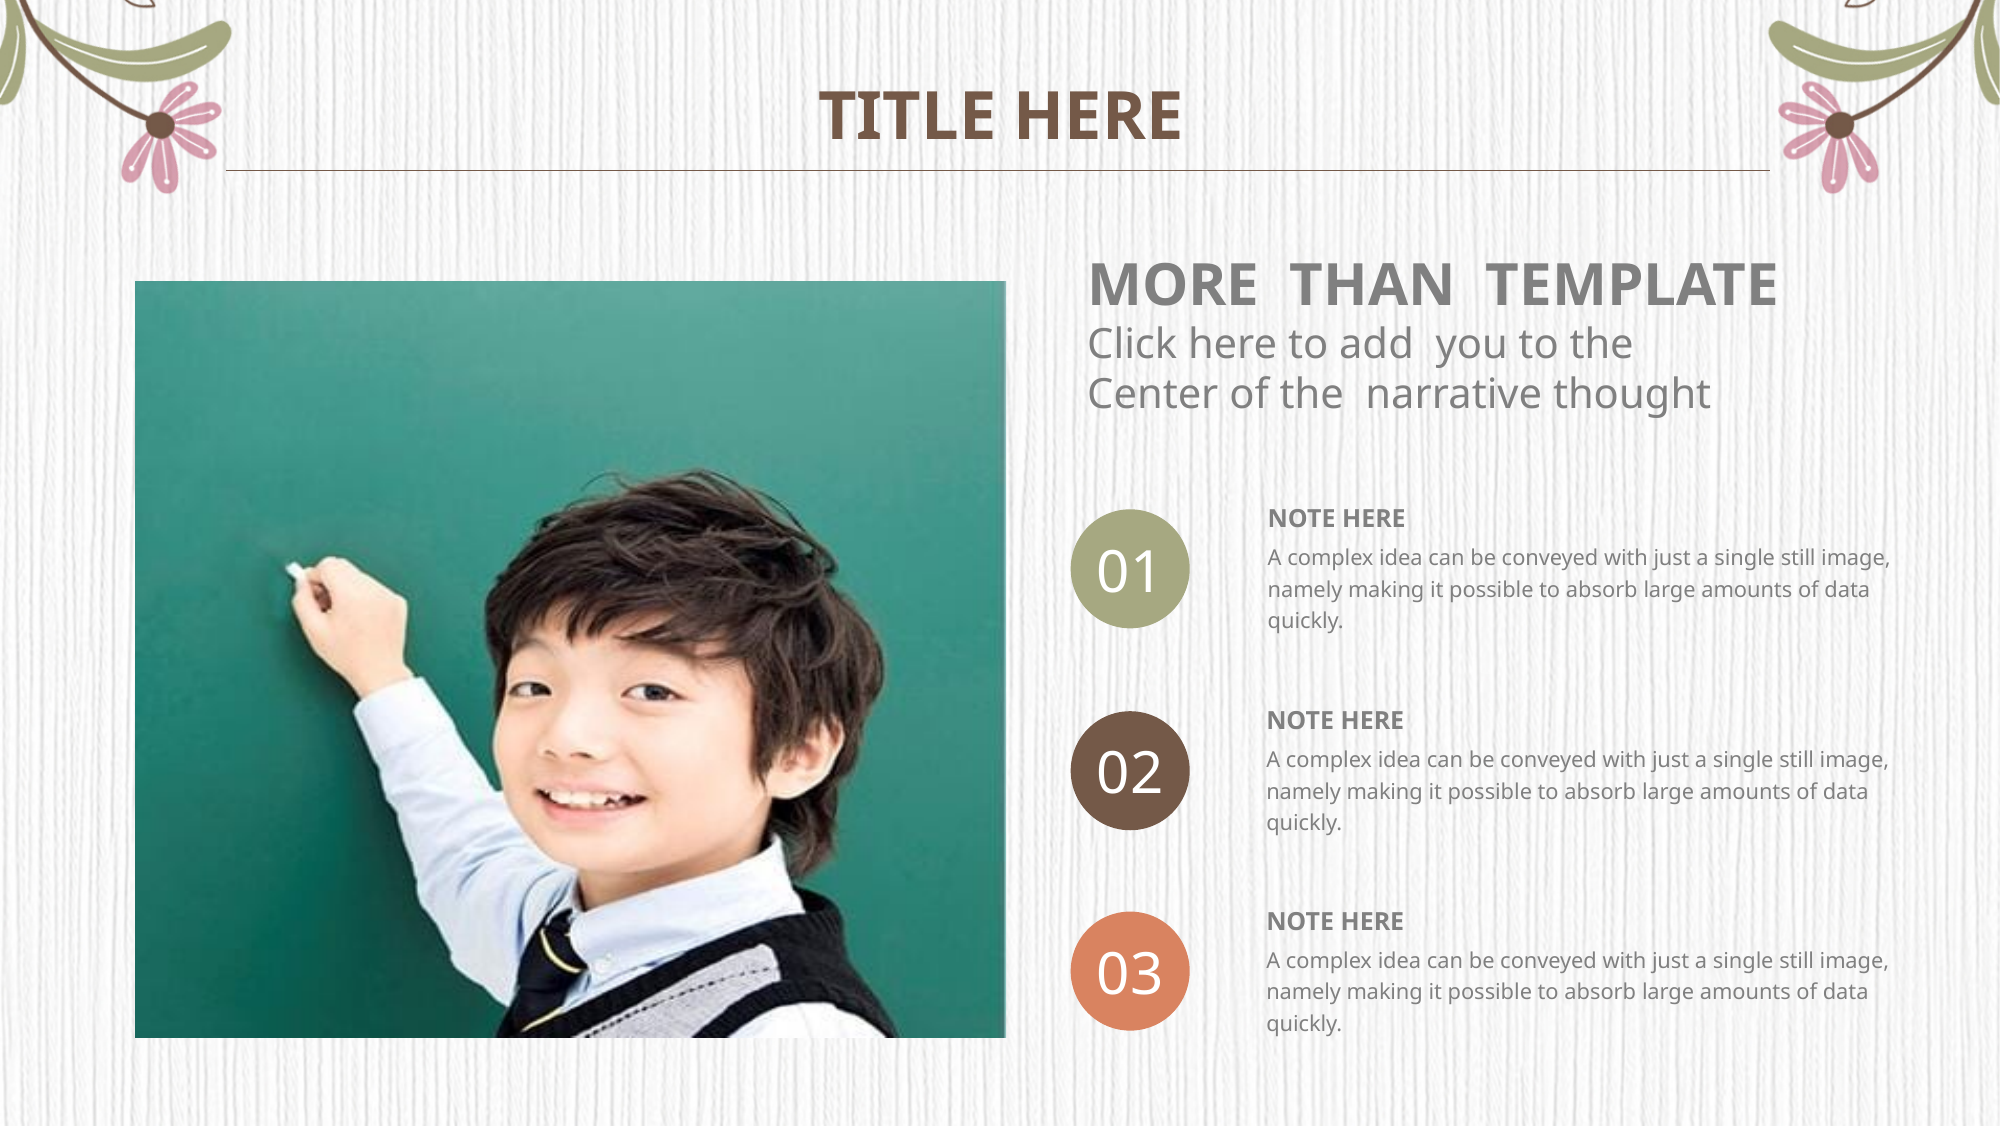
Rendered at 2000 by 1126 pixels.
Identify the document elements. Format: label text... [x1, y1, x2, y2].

picture [0, 0, 2000, 1126]
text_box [1070, 496, 1897, 1038]
text_box [134, 281, 1007, 1038]
text_box MORE THAN TEMPLATE Click here to add you to the Center of the narrative thought [1072, 239, 1897, 496]
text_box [226, 67, 1771, 171]
